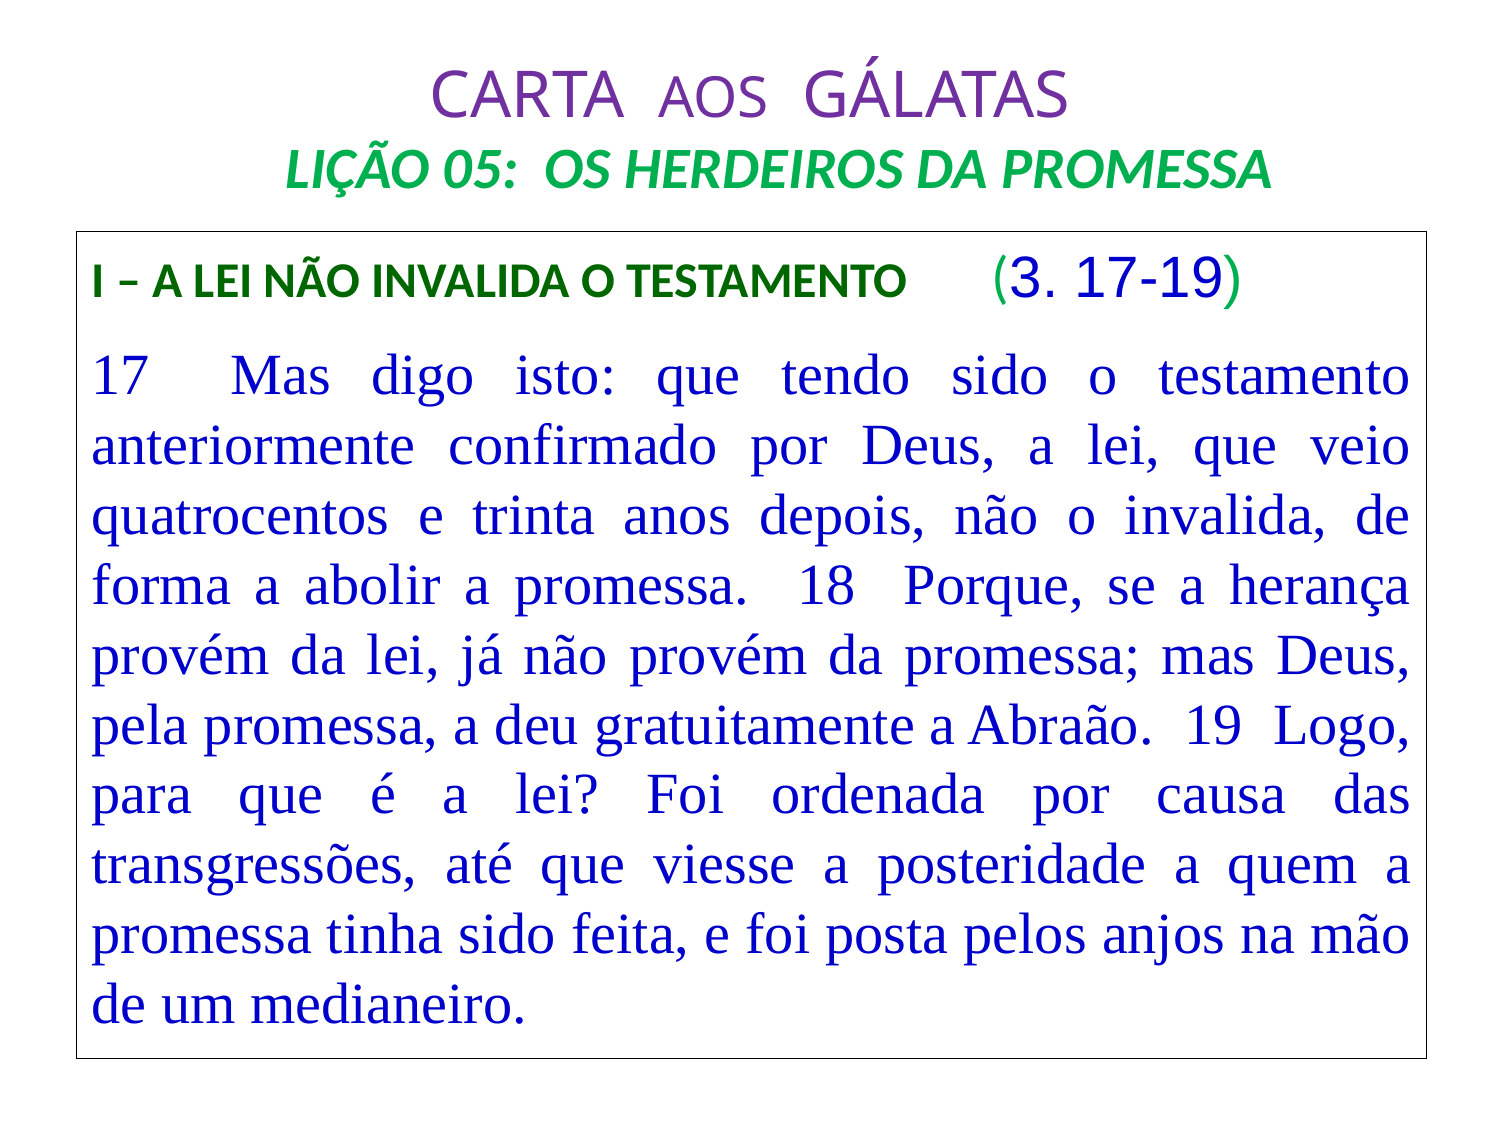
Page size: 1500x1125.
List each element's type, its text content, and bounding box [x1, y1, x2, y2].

title CARTA AOS GÁLATAS LIÇÃO 05: OS HERDEIROS DA PROMESSA [75, 45, 1425, 209]
list I – A LEI NÃO INVALIDA O TESTAMENTO (3. 17-19) 17 Mas digo isto: que tendo sido o testamento anteriormente confirmado por Deus, a lei, que veio quatrocentos e trinta anos depois, não o invalida, de forma a abolir a promessa. 18 Porque, se a herança provém da lei, já não provém da promessa; mas Deus, pela promessa, a deu gratuitamente a Abraão. 19 Logo, para que é a lei? Foi ordenada por causa das transgressões, até que viesse a posteridade a quem a promessa tinha sido feita, e foi posta pelos anjos na mão de um medianeiro. [76, 231, 1427, 1059]
